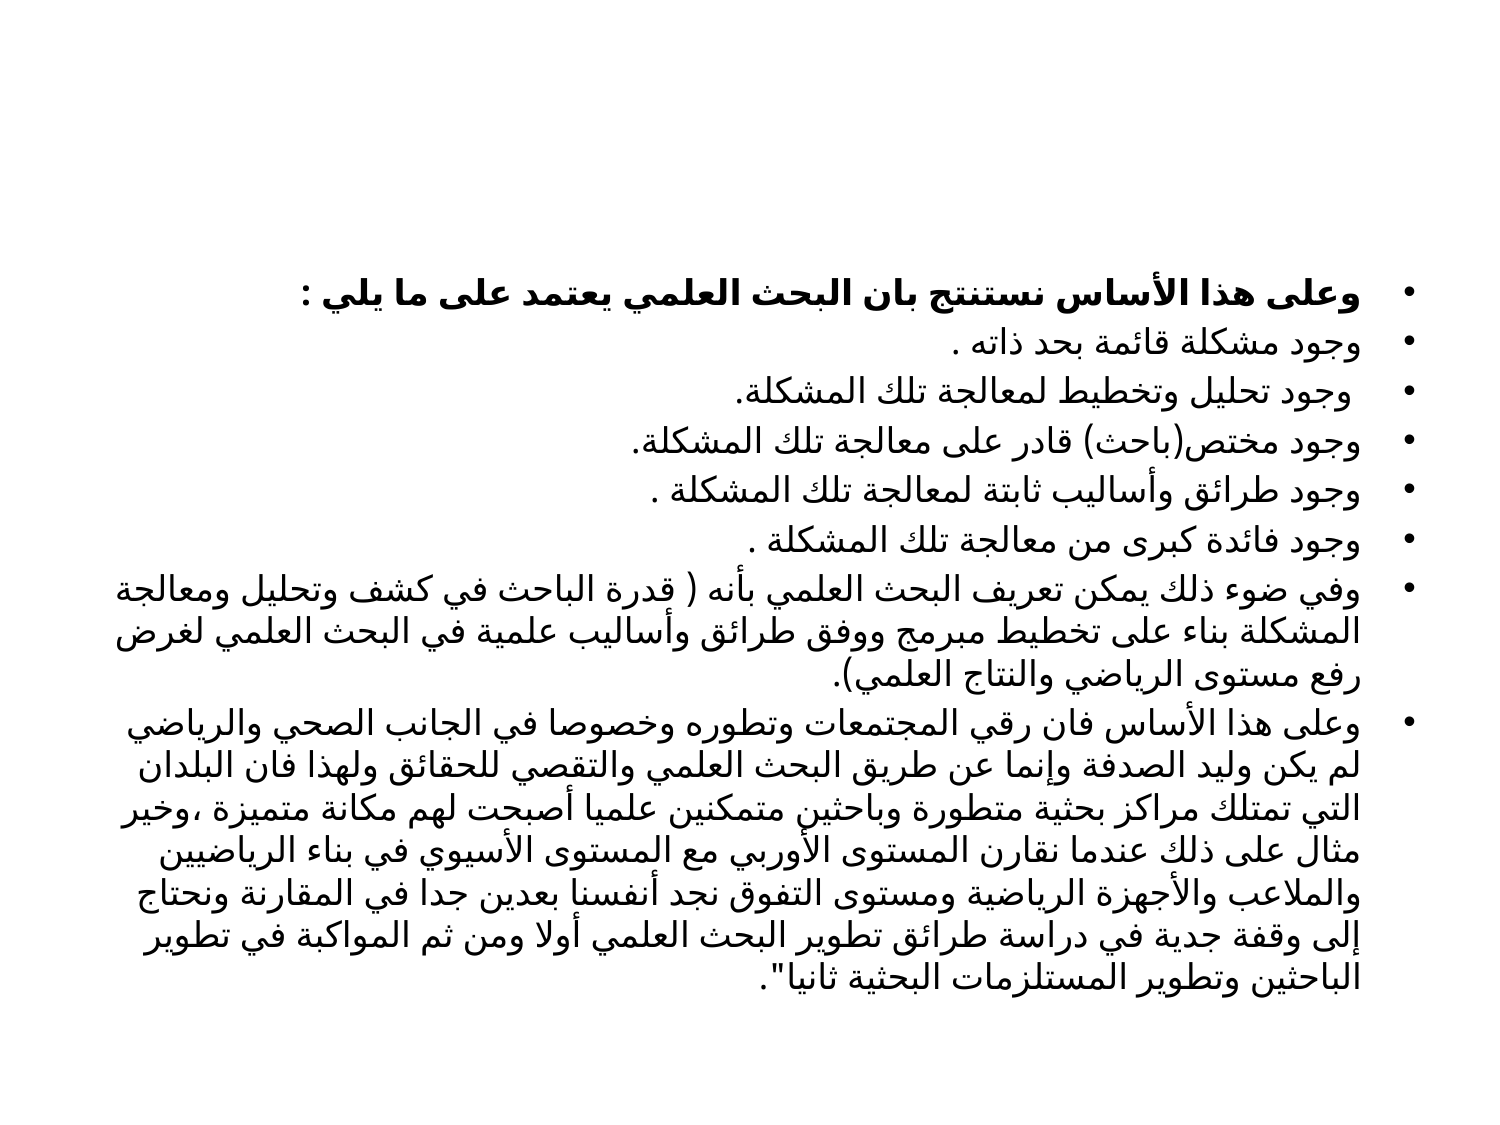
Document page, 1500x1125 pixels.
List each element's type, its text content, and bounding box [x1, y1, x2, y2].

list وعلى هذا الأساس نستنتج بان البحث العلمي يعتمد على ما يلي : وجود مشكلة قائمة بحد ذاته . وجود تحليل وتخطيط لمعالجة تلك المشكلة. وجود مختص(باحث) قادر على معالجة تلك المشكلة. وجود طرائق وأساليب ثابتة لمعالجة تلك المشكلة . وجود فائدة كبرى من معالجة تلك المشكلة . وفي ضوء ذلك يمكن تعريف البحث العلمي بأنه ( قدرة الباحث في كشف وتحليل ومعالجة المشكلة بناء على تخطيط مبرمج ووفق طرائق وأساليب علمية في البحث العلمي لغرض رفع مستوى الرياضي والنتاج العلمي). وعلى هذا الأساس فان رقي المجتمعات وتطوره وخصوصا في الجانب الصحي والرياضي لم يكن وليد الصدفة وإنما عن طريق البحث العلمي والتقصي للحقائق ولهذا فان البلدان التي تمتلك مراكز بحثية متطورة وباحثين متمكنين علميا أصبحت لهم مكانة متميزة ،وخير مثال على ذلك عندما نقارن المستوى الأوربي مع المستوى الأسيوي في بناء الرياضيين والملاعب والأجهزة الرياضية ومستوى التفوق نجد أنفسنا بعدين جدا في المقارنة ونحتاج إلى وقفة جدية في دراسة طرائق تطوير البحث العلمي أولا ومن ثم المواكبة في تطوير الباحثين وتطوير المستلزمات البحثية ثانيا". [75, 262, 1425, 1005]
